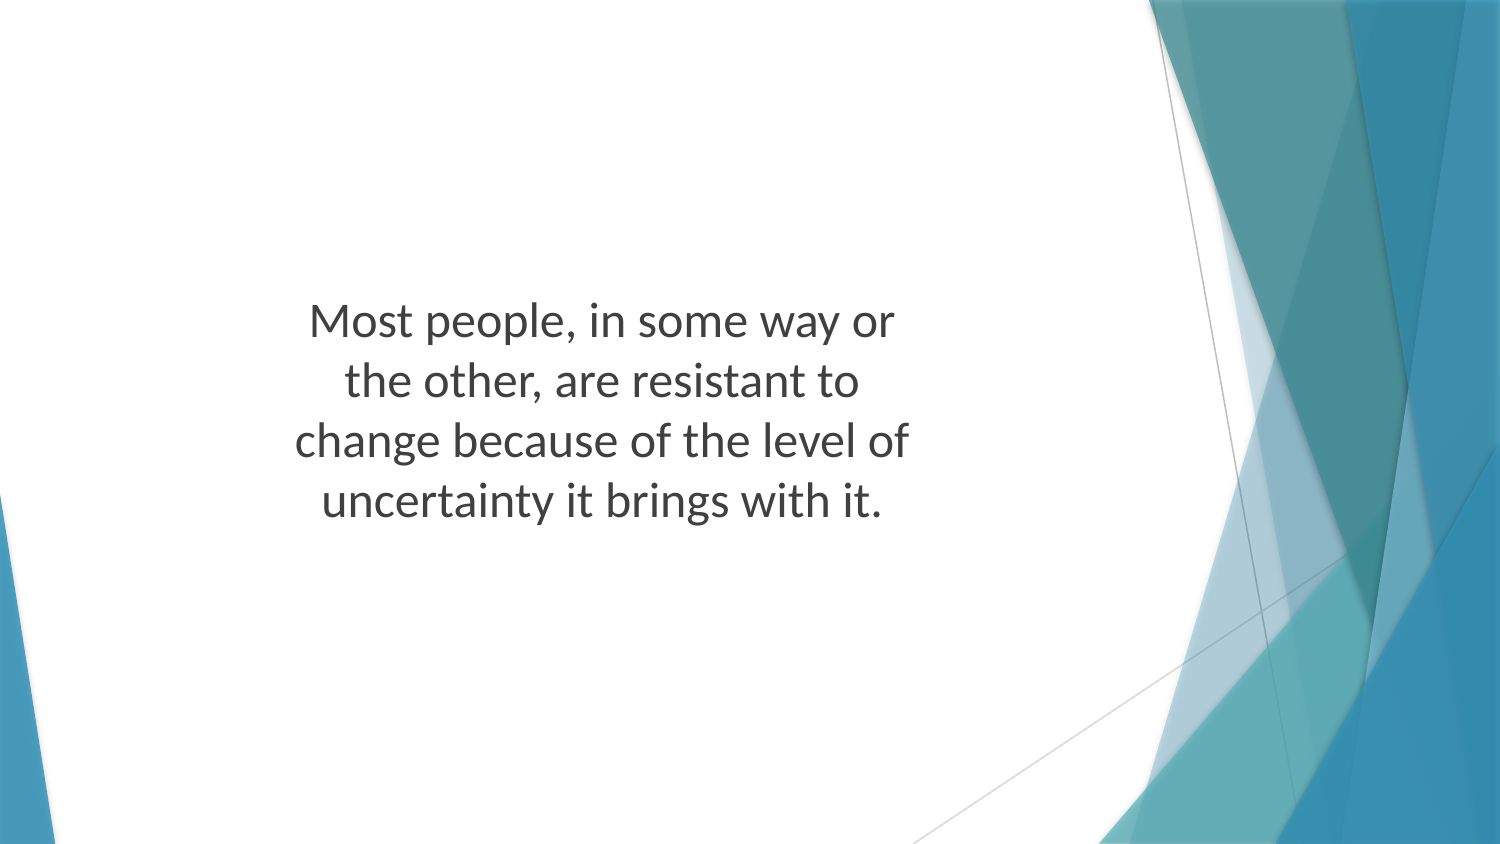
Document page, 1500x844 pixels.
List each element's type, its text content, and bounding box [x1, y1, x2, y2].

list Most people, in some way or the other, are resistant to change because of the level of uncertainty it brings with it. [265, 280, 939, 635]
